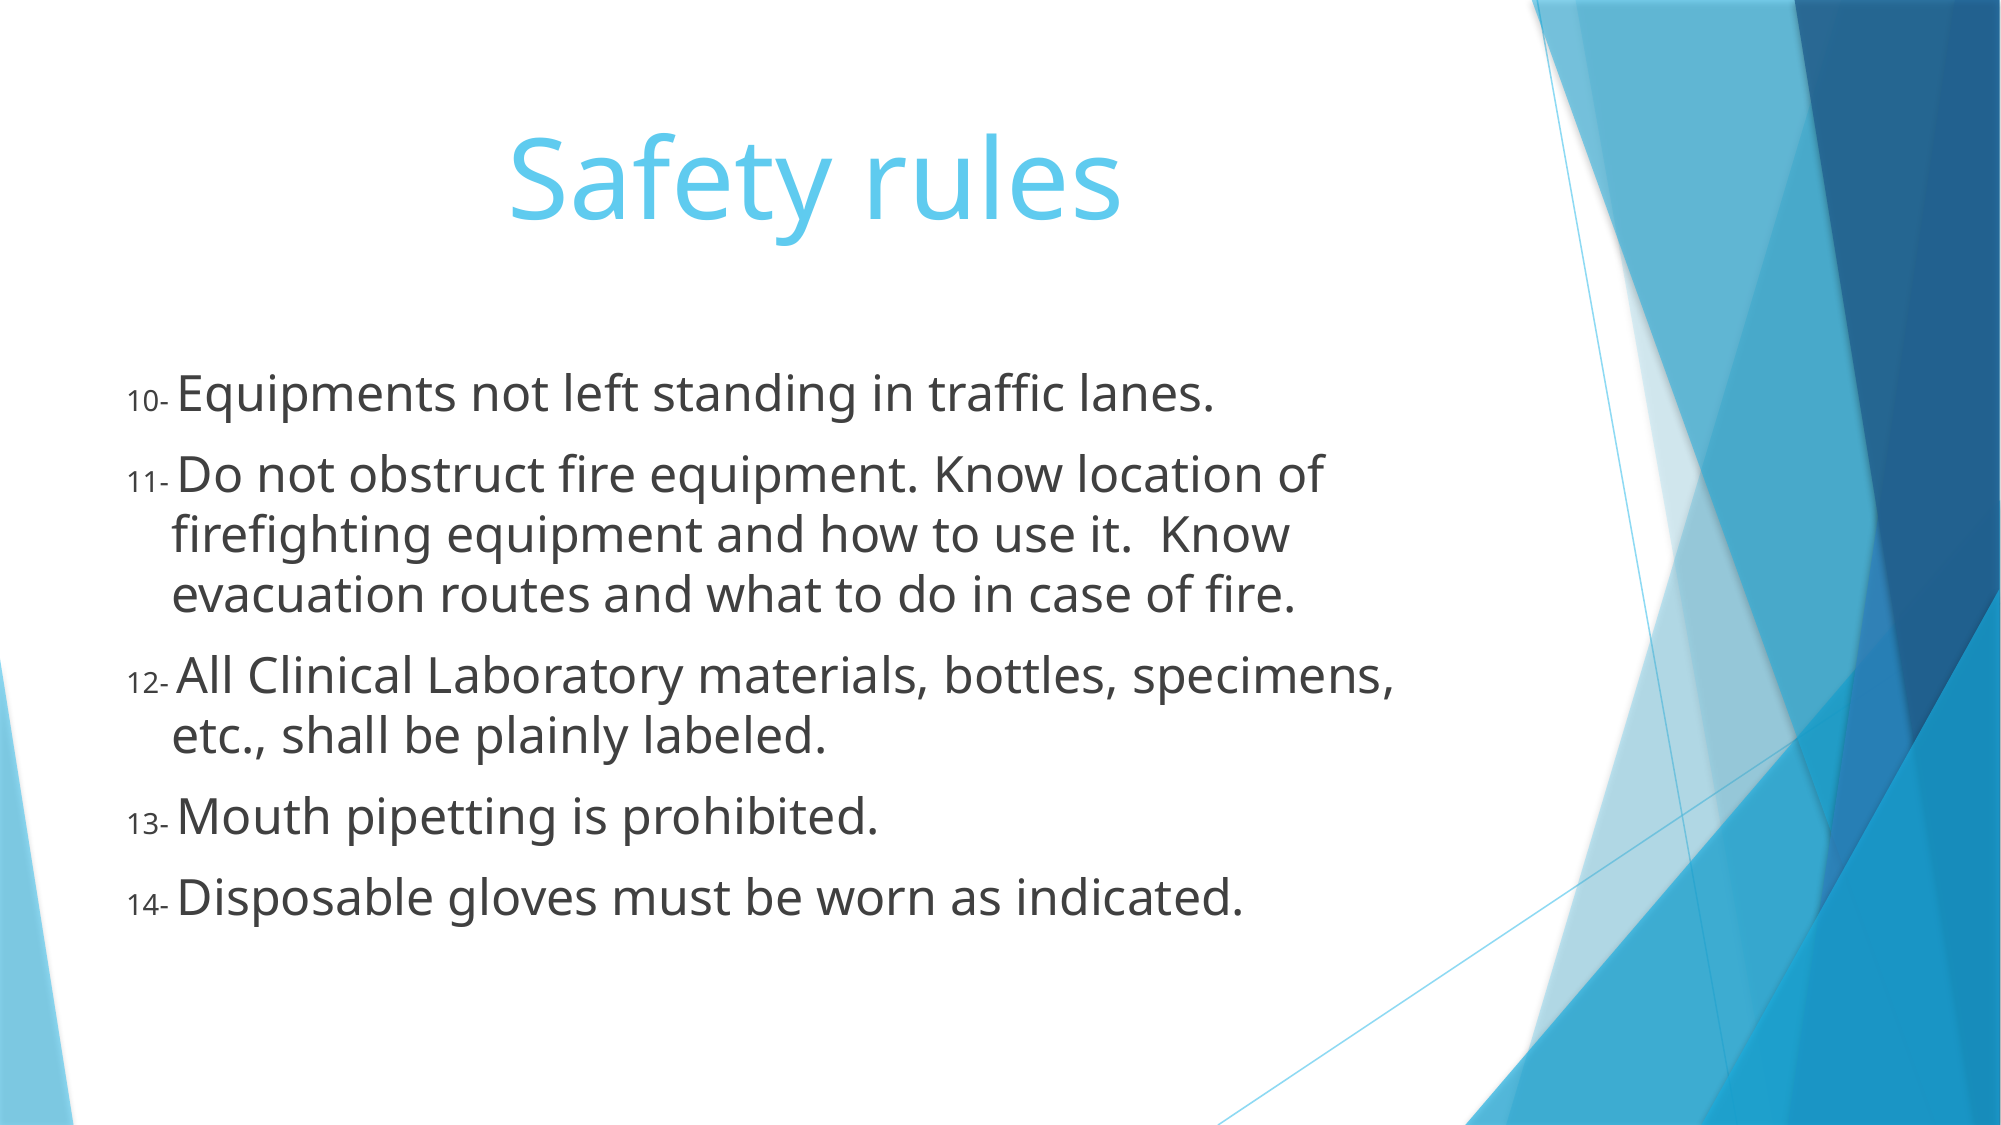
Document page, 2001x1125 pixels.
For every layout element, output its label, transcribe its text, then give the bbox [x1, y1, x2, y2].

list 10- Equipments not left standing in traffic lanes. 11- Do not obstruct fire equipment. Know location of firefighting equipment and how to use it. Know evacuation routes and what to do in case of fire. 12- All Clinical Laboratory materials, bottles, specimens, etc., shall be plainly labeled. 13- Mouth pipetting is prohibited. 14- Disposable gloves must be worn as indicated. [111, 354, 1522, 992]
title Safety rules [111, 99, 1522, 317]
